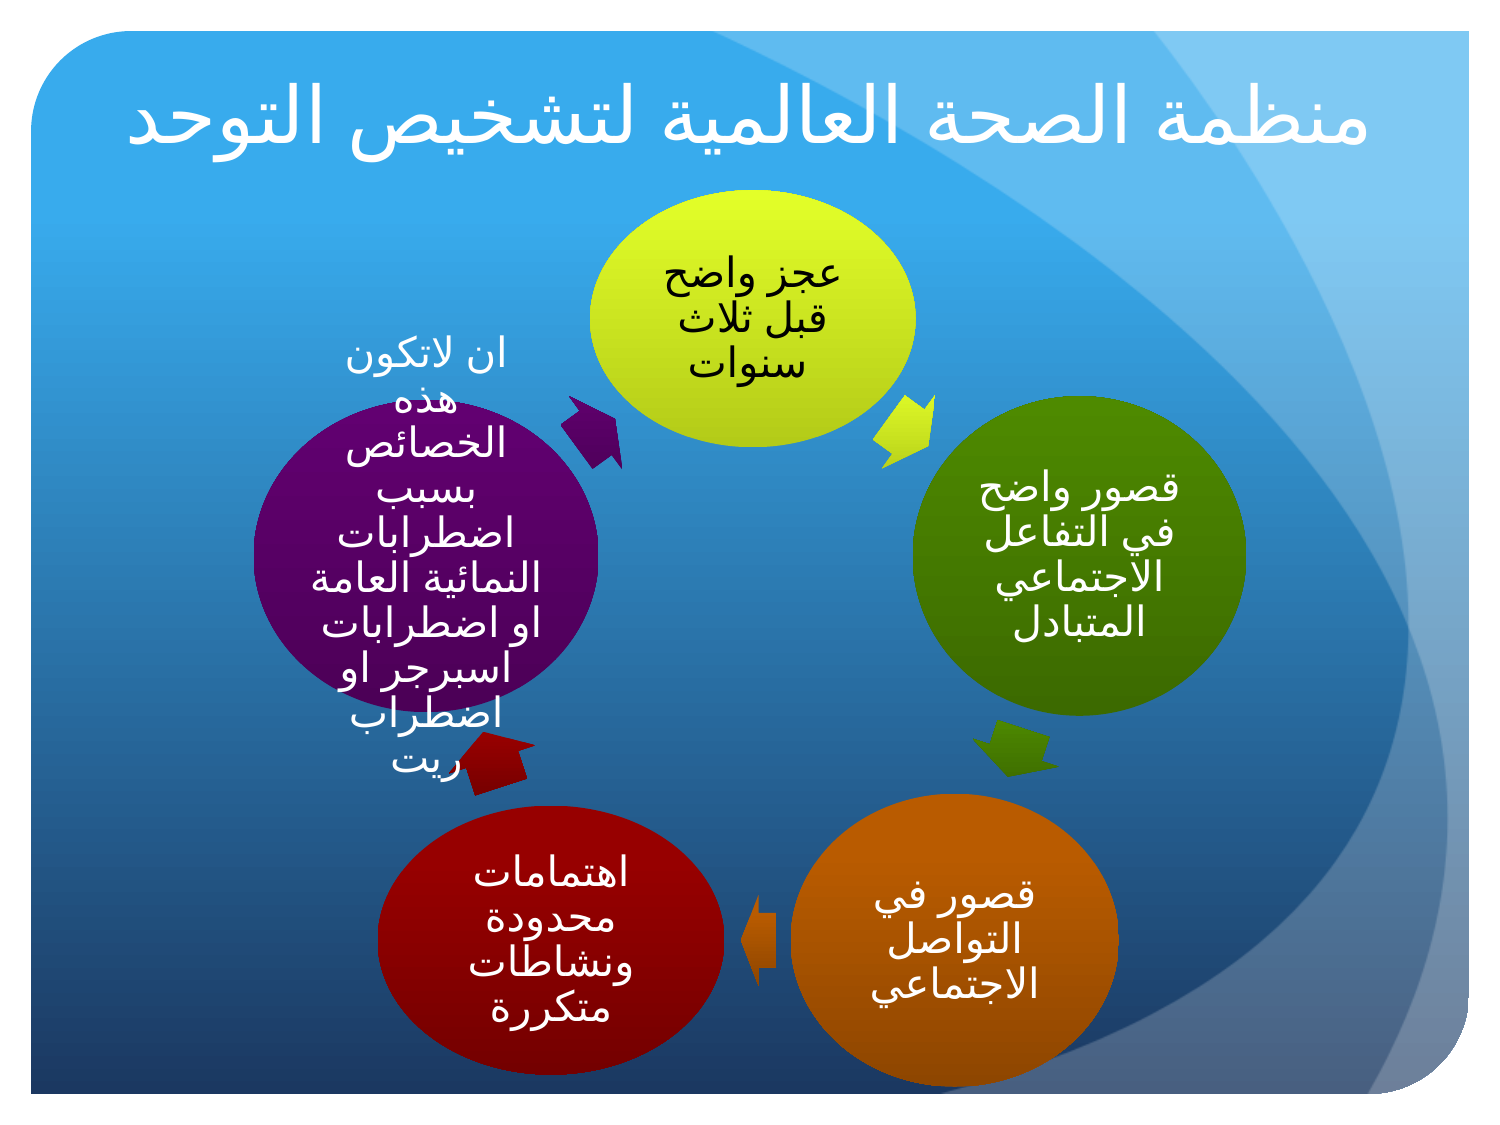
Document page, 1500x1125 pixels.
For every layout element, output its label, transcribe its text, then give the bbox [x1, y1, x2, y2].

picture [24, 30, 1473, 1094]
title منظمة الصحة العالمية لتشخيص التوحد [75, 45, 1425, 167]
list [74, 189, 1426, 1081]
